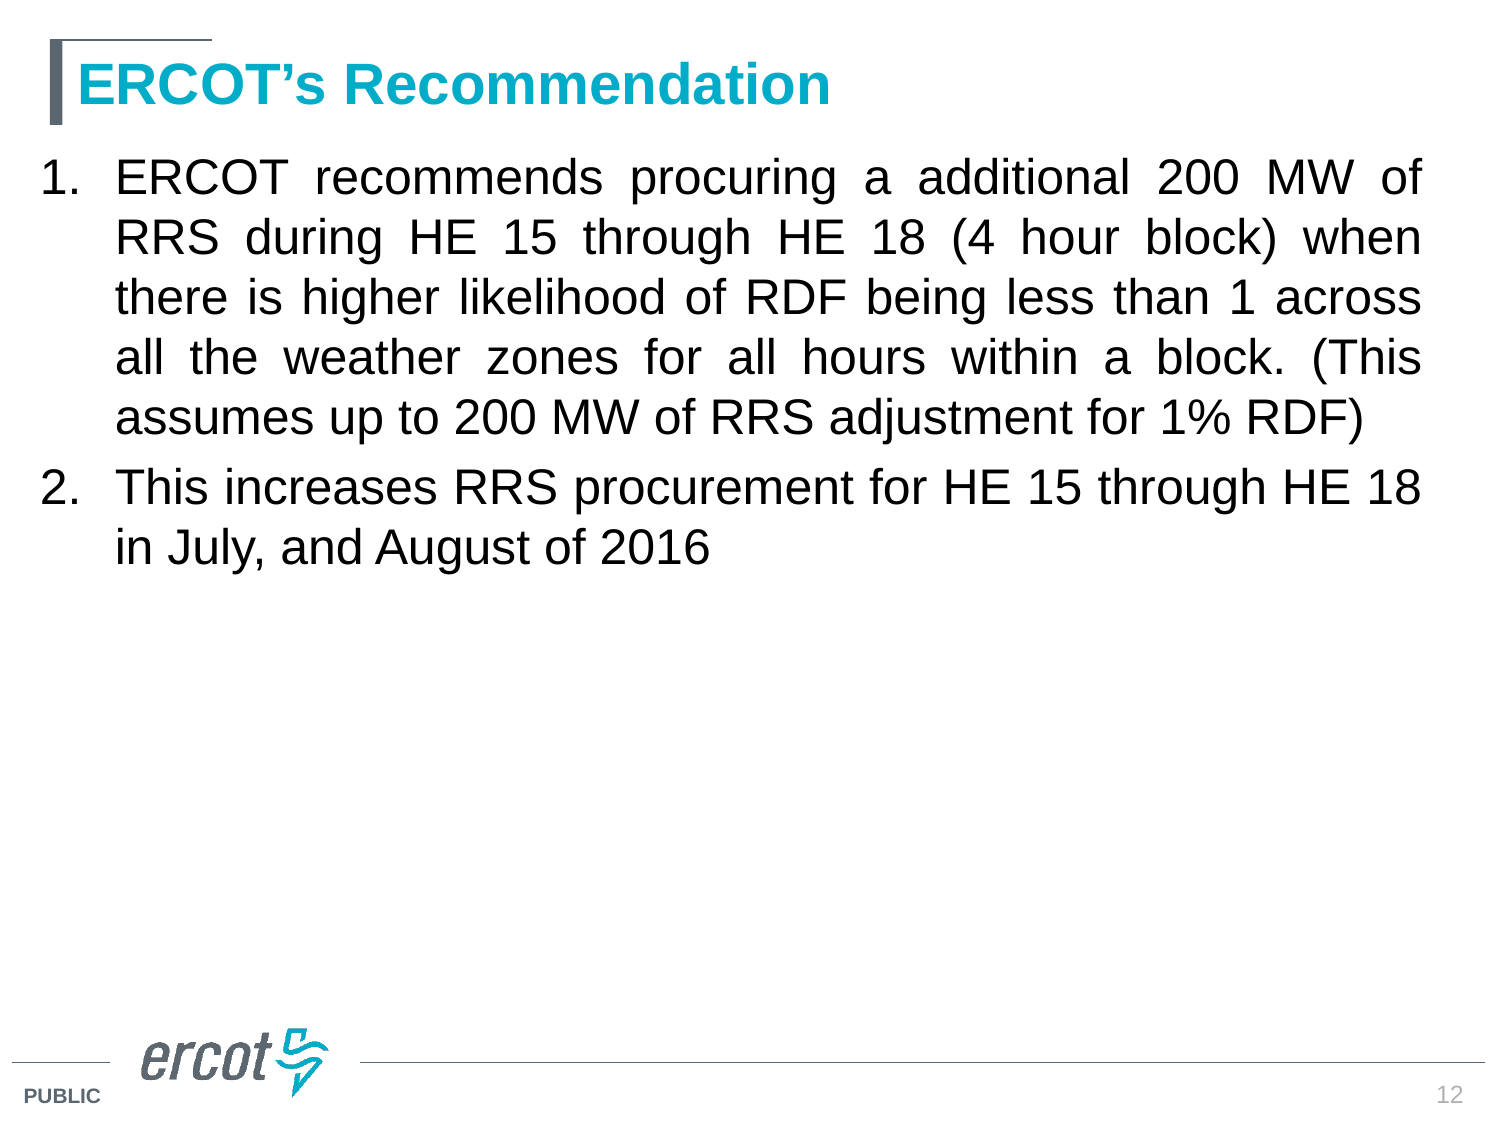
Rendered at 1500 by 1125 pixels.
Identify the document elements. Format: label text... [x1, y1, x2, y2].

picture [137, 1024, 332, 1100]
title ERCOT’s Recommendation [62, 37, 1450, 125]
slide_number 12 [1412, 1076, 1488, 1112]
list ERCOT recommends procuring a additional 200 MW of RRS during HE 15 through HE 18 (4 hour block) when there is higher likelihood of RDF being less than 1 across all the weather zones for all hours within a block. (This assumes up to 200 MW of RRS adjustment for 1% RDF) This increases RRS procurement for HE 15 through HE 18 in July, and August of 2016 [24, 137, 1438, 1000]
